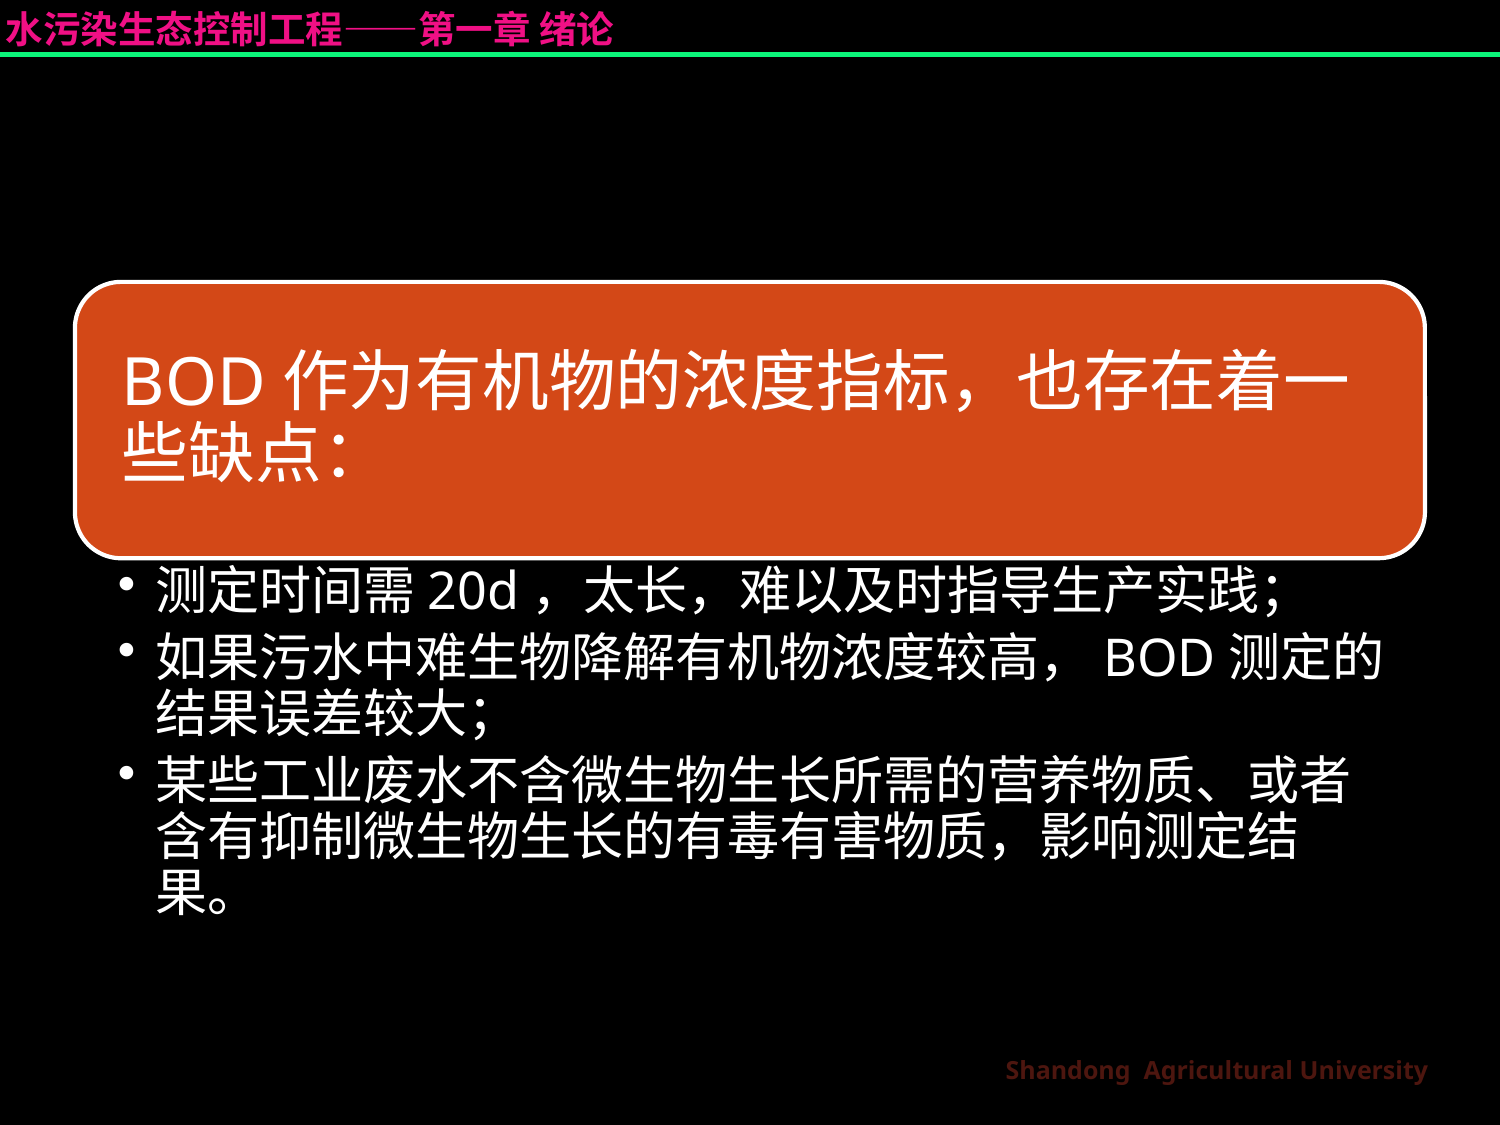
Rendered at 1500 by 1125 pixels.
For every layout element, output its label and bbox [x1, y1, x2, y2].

list [74, 276, 1426, 1020]
